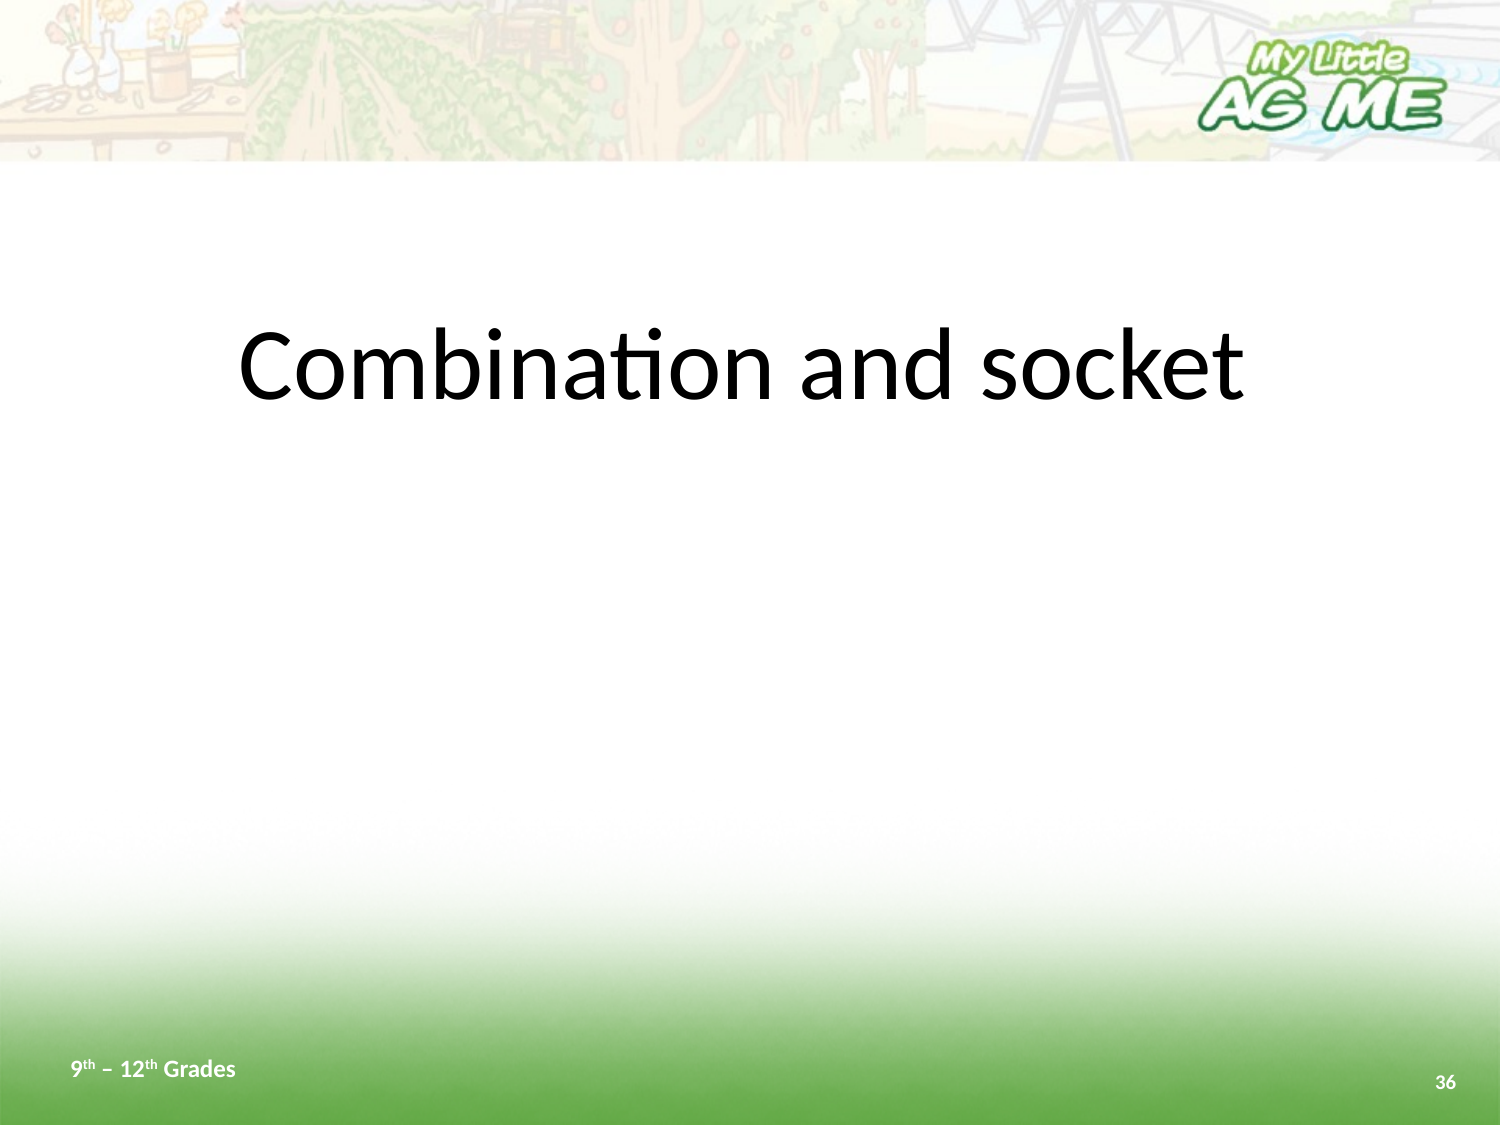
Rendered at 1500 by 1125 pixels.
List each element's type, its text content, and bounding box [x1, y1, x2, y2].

text_box Combination and socket [133, 289, 1352, 428]
picture [0, 0, 1500, 1125]
